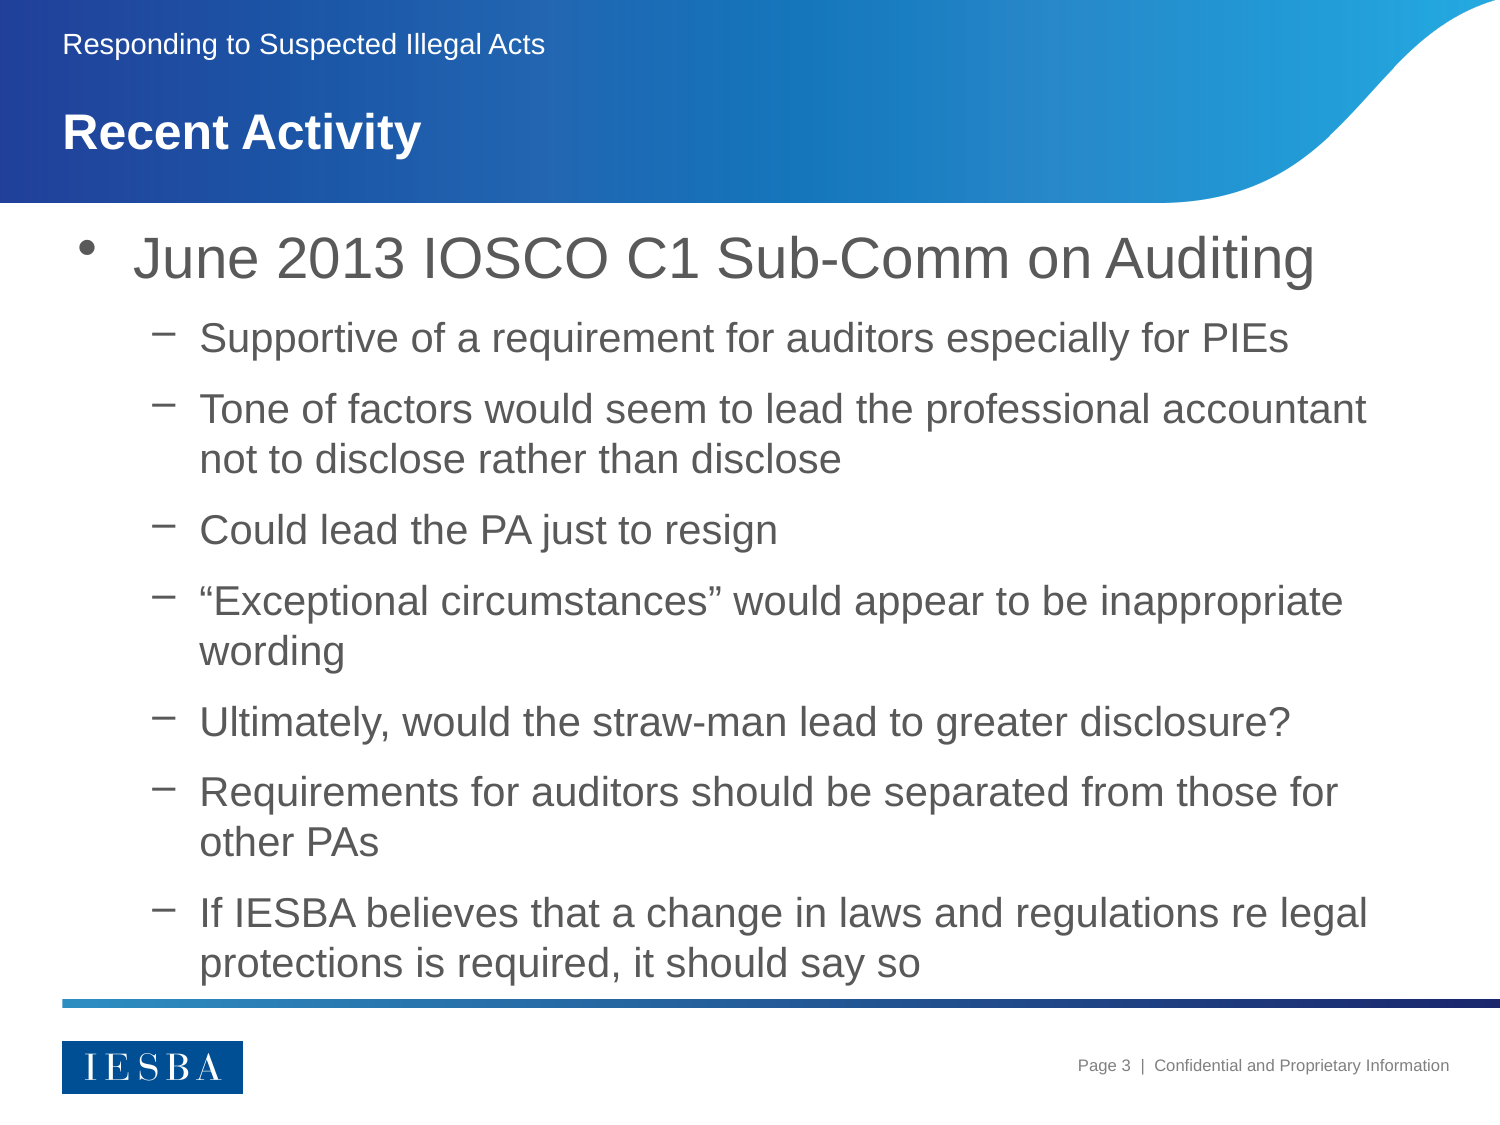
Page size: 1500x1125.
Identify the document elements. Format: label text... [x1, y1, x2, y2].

picture [62, 1041, 243, 1094]
title Recent Activity [62, 75, 1300, 184]
list June 2013 IOSCO C1 Sub-Comm on Auditing Supportive of a requirement for auditors especially for PIEs Tone of factors would seem to lead the professional accountant not to disclose rather than disclose Could lead the PA just to resign “Exceptional circumstances” would appear to be inappropriate wording Ultimately, would the straw-man lead to greater disclosure? Requirements for auditors should be separated from those for other PAs If IESBA believes that a change in laws and regulations re legal protections is required, it should say so [62, 212, 1450, 1000]
subtitle Responding to Suspected Illegal Acts [62, 24, 575, 80]
picture [0, 0, 1497, 203]
